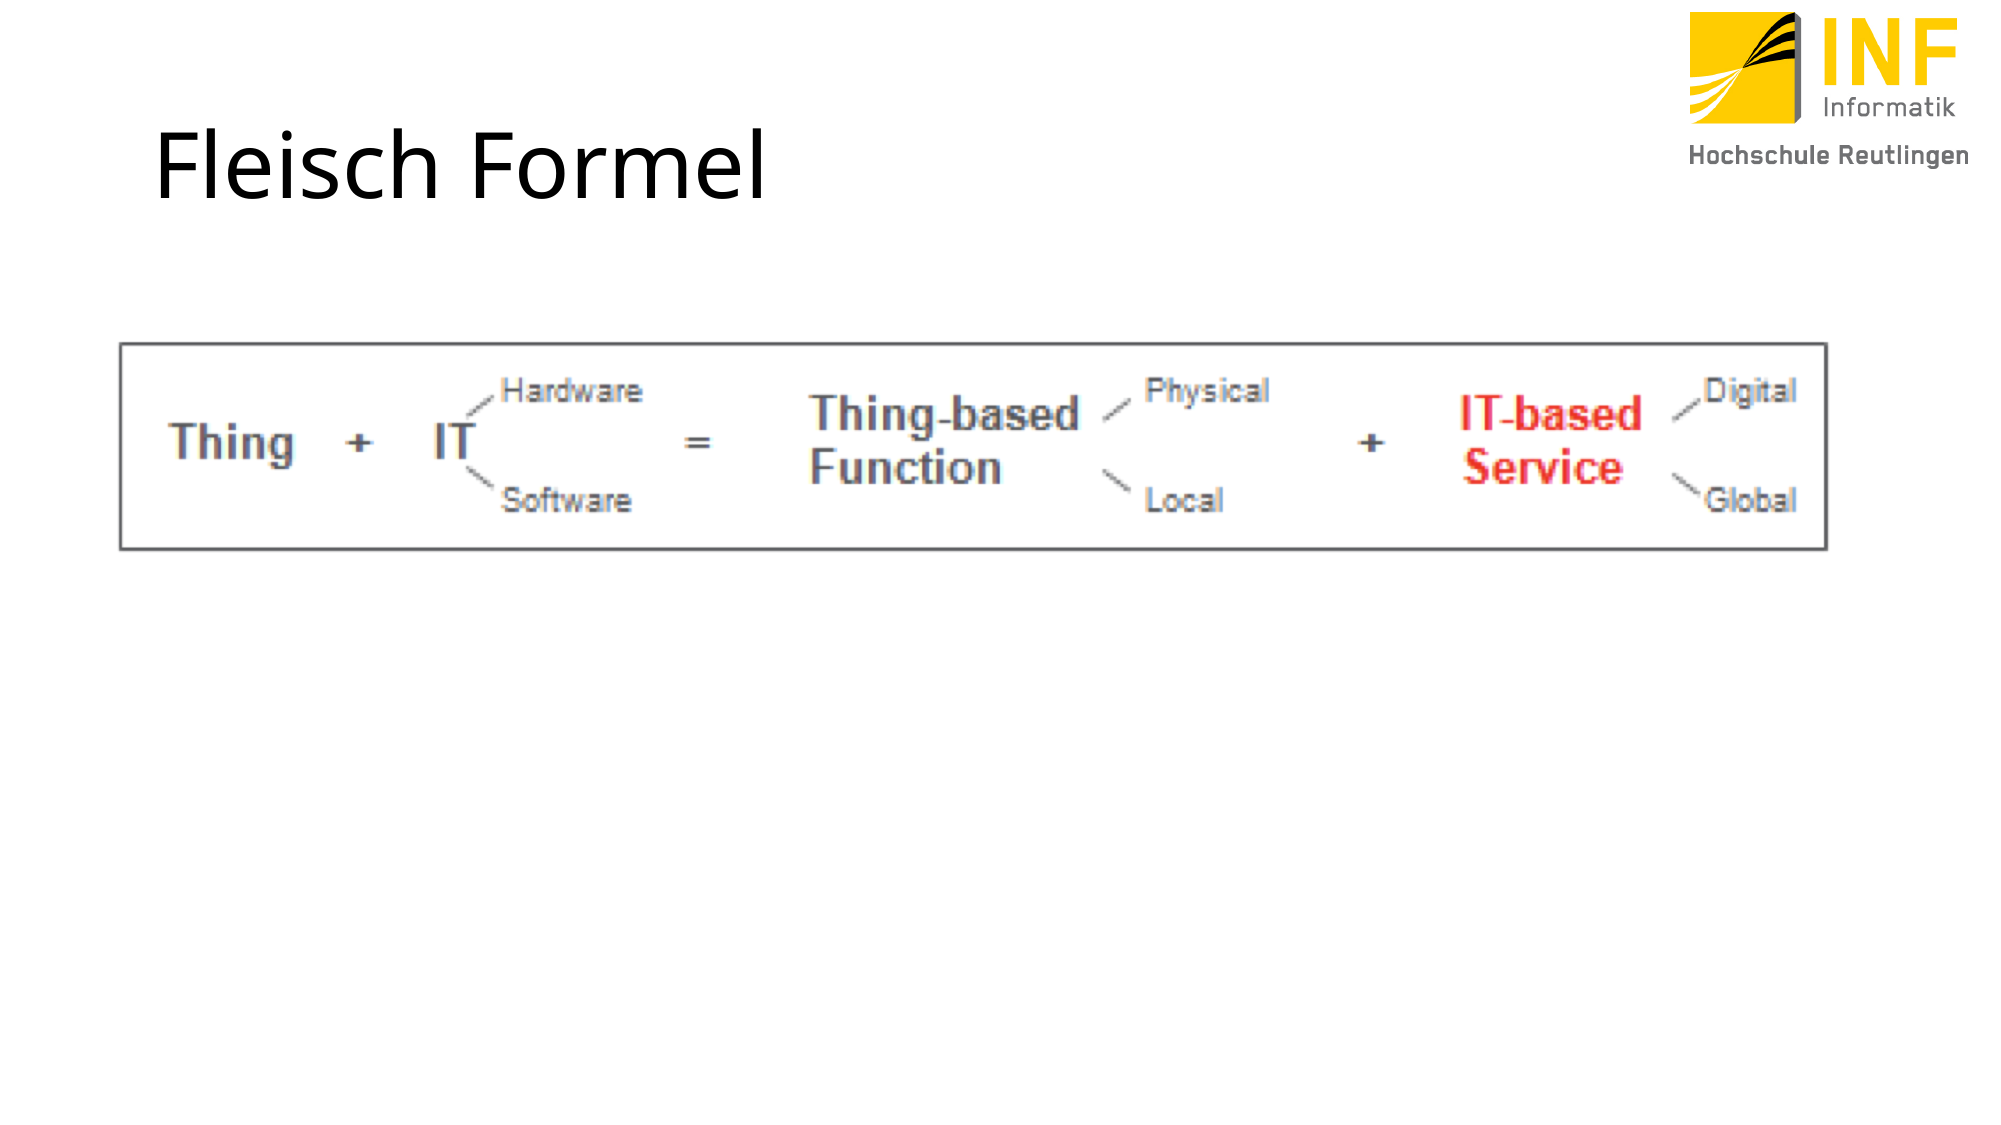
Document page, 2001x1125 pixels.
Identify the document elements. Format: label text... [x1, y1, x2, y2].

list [113, 327, 1839, 563]
title Fleisch Formel [137, 59, 1863, 278]
picture [1690, 12, 1968, 169]
